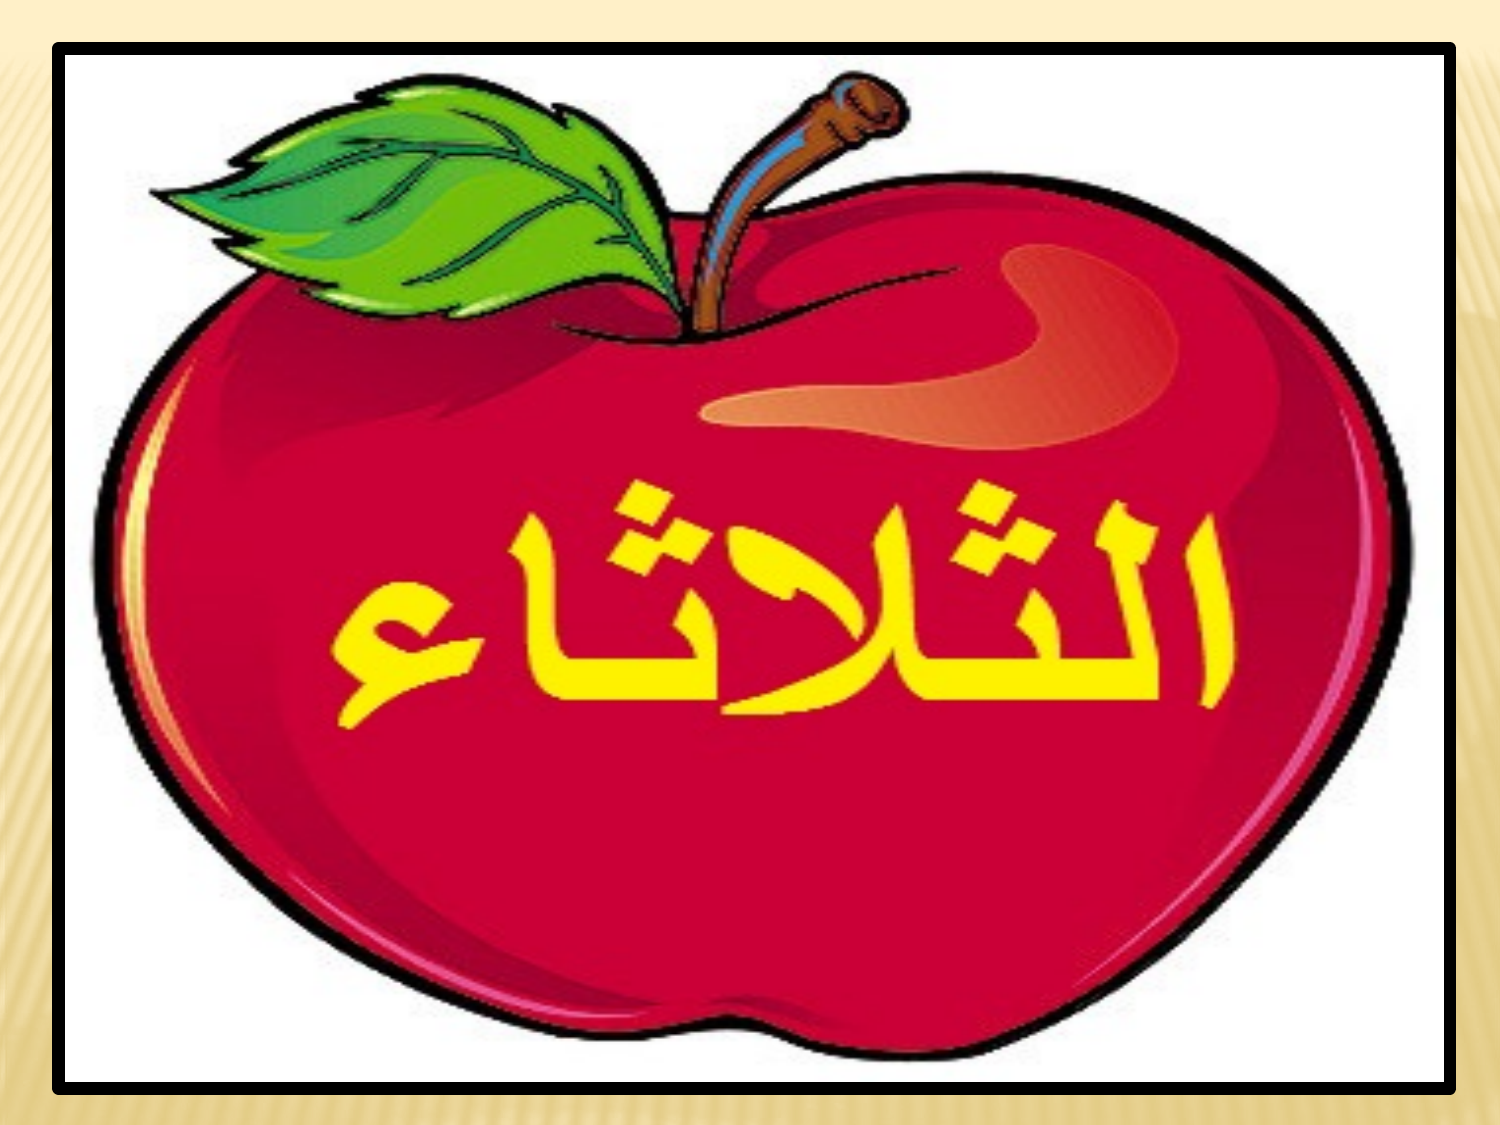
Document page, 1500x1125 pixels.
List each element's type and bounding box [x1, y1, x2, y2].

picture [64, 54, 1444, 1083]
